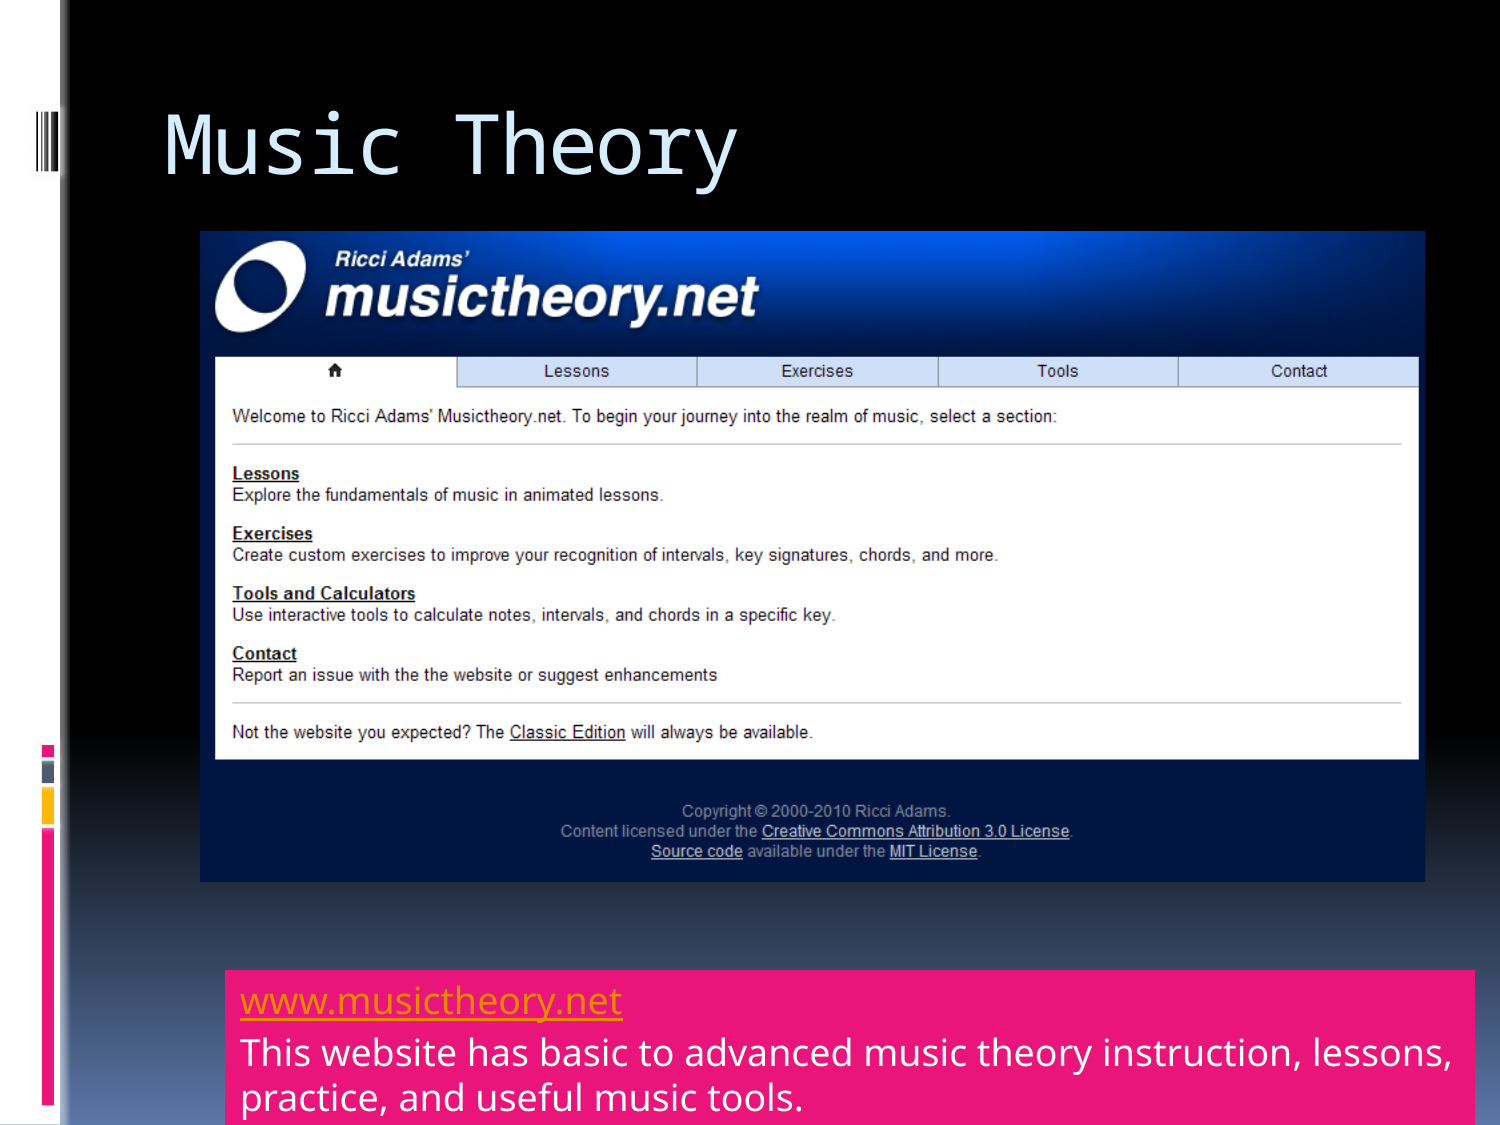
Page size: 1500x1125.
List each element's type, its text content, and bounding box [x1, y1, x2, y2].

picture [199, 231, 1426, 883]
title Music Theory [150, 83, 1425, 234]
text_box www.musictheory.net This website has basic to advanced music theory instruction, lessons, practice, and useful music tools. [225, 970, 1475, 1125]
